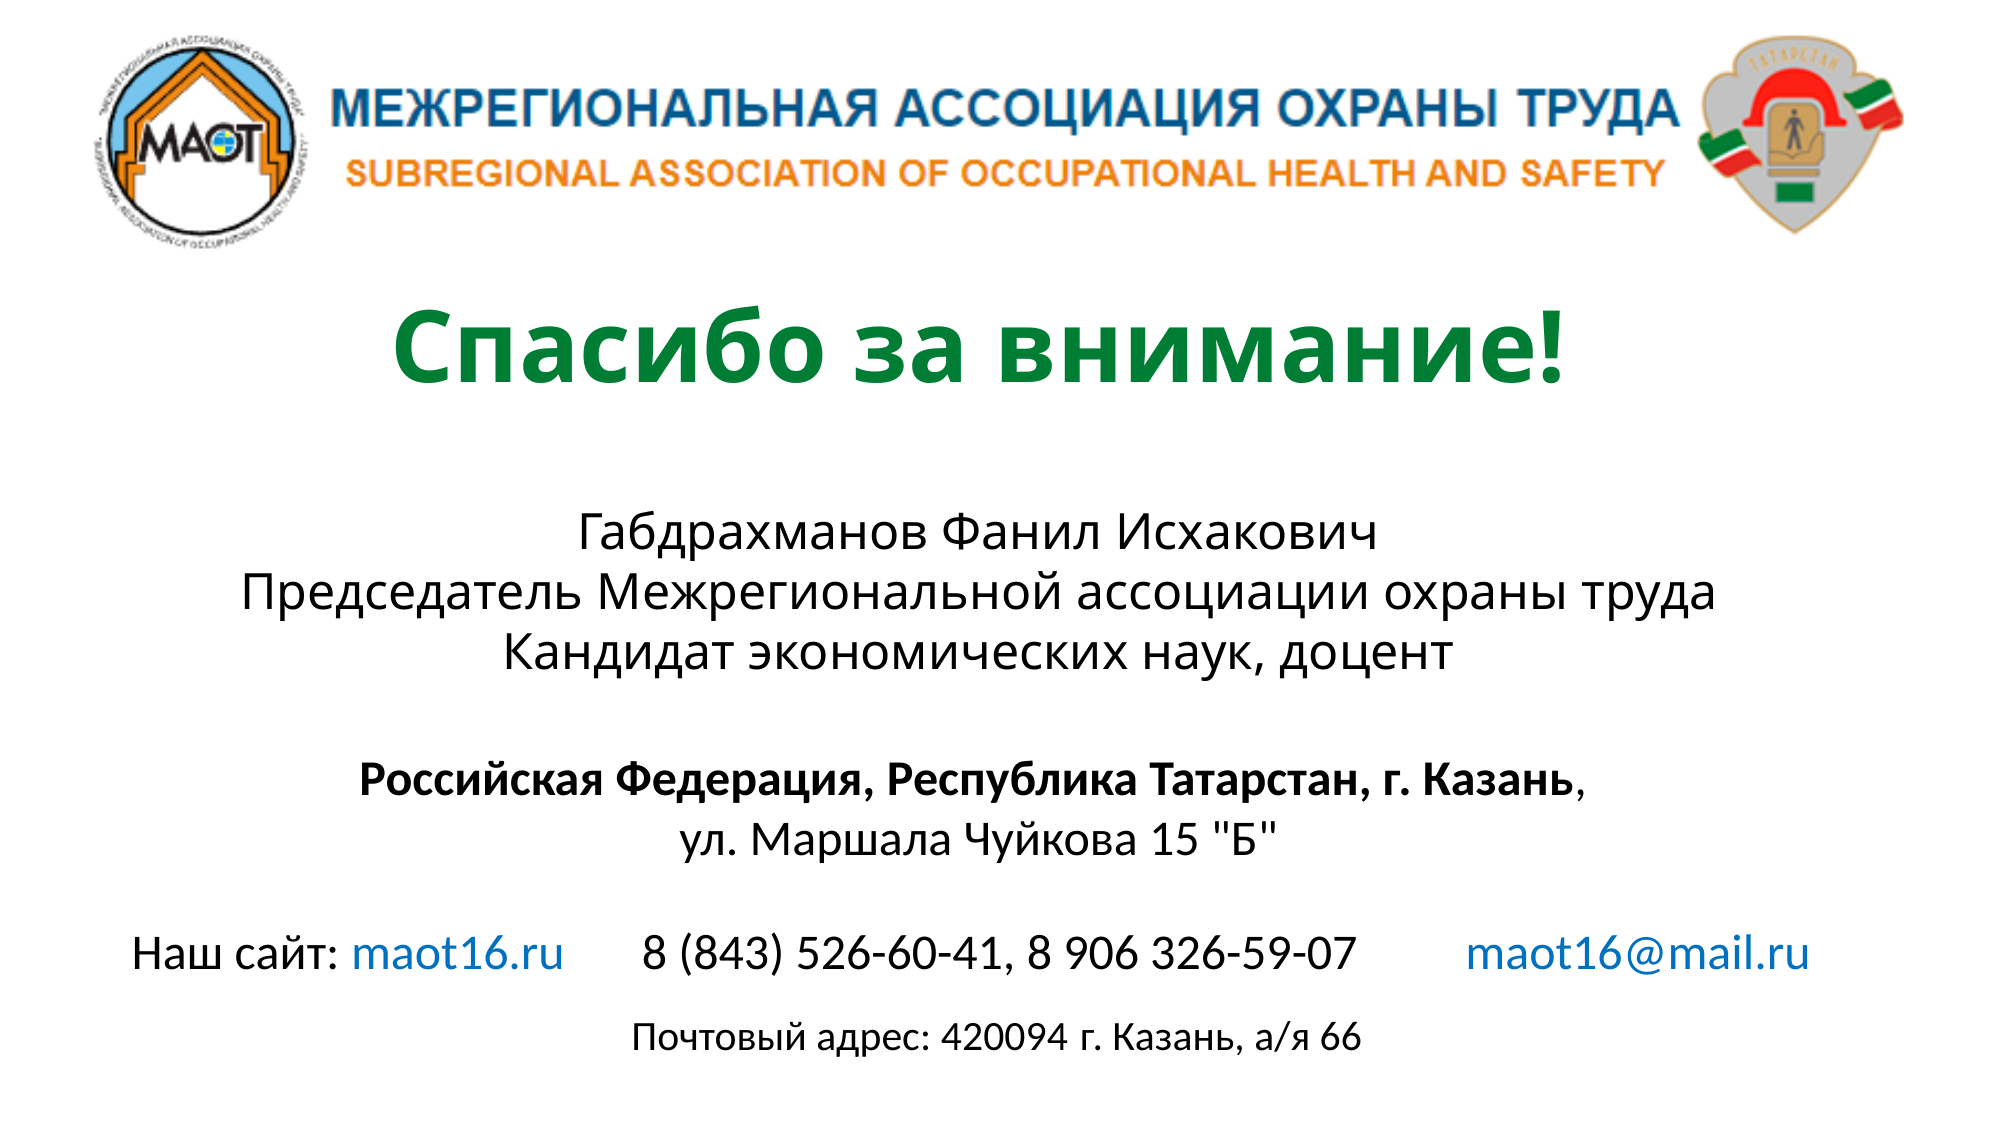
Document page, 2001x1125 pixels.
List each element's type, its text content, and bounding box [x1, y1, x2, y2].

title Спасибо за внимание! [228, 260, 1729, 412]
text_box Габдрахманов Фанил Исхакович Председатель Межрегиональной ассоциации охраны труда Кандидат экономических наук, доцент [52, 492, 1906, 687]
text_box Наш сайт: maot16.ru [116, 912, 580, 988]
picture [69, 23, 1917, 260]
text_box Российская Федерация, Республика Татарстан, г. Казань, ул. Маршала Чуйкова 15 "Б" [99, 737, 1858, 873]
text_box maot16@mail.ru [1450, 912, 1826, 988]
text_box Почтовый адрес: 420094 г. Казань, а/я 66 [581, 1001, 1413, 1117]
text_box 8 (843) 526-60-41, 8 906 326-59-07 [627, 912, 1450, 988]
